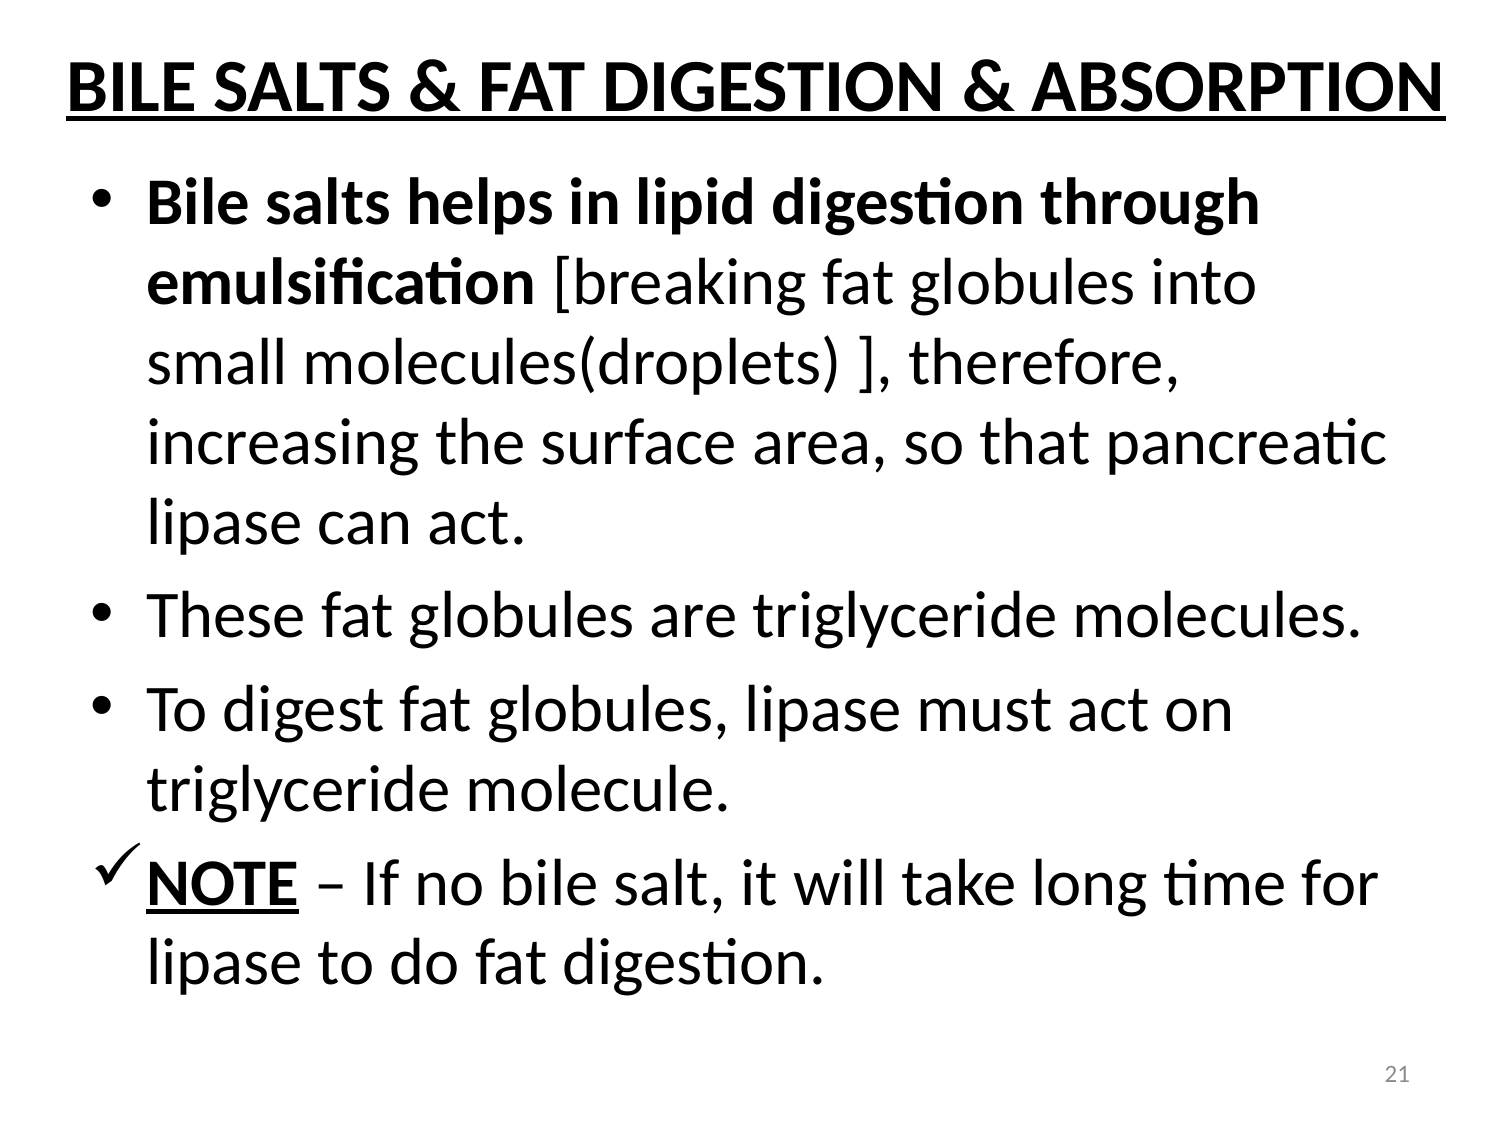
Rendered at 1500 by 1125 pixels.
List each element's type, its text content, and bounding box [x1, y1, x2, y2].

list Bile salts helps in lipid digestion through emulsification [breaking fat globules into small molecules(droplets) ], therefore, increasing the surface area, so that pancreatic lipase can act. These fat globules are triglyceride molecules. To digest fat globules, lipase must act on triglyceride molecule. NOTE – If no bile salt, it will take long time for lipase to do fat digestion. [75, 149, 1425, 1025]
title BILE SALTS & FAT DIGESTION & ABSORPTION [24, 0, 1488, 175]
slide_number 21 [1074, 1042, 1425, 1103]
